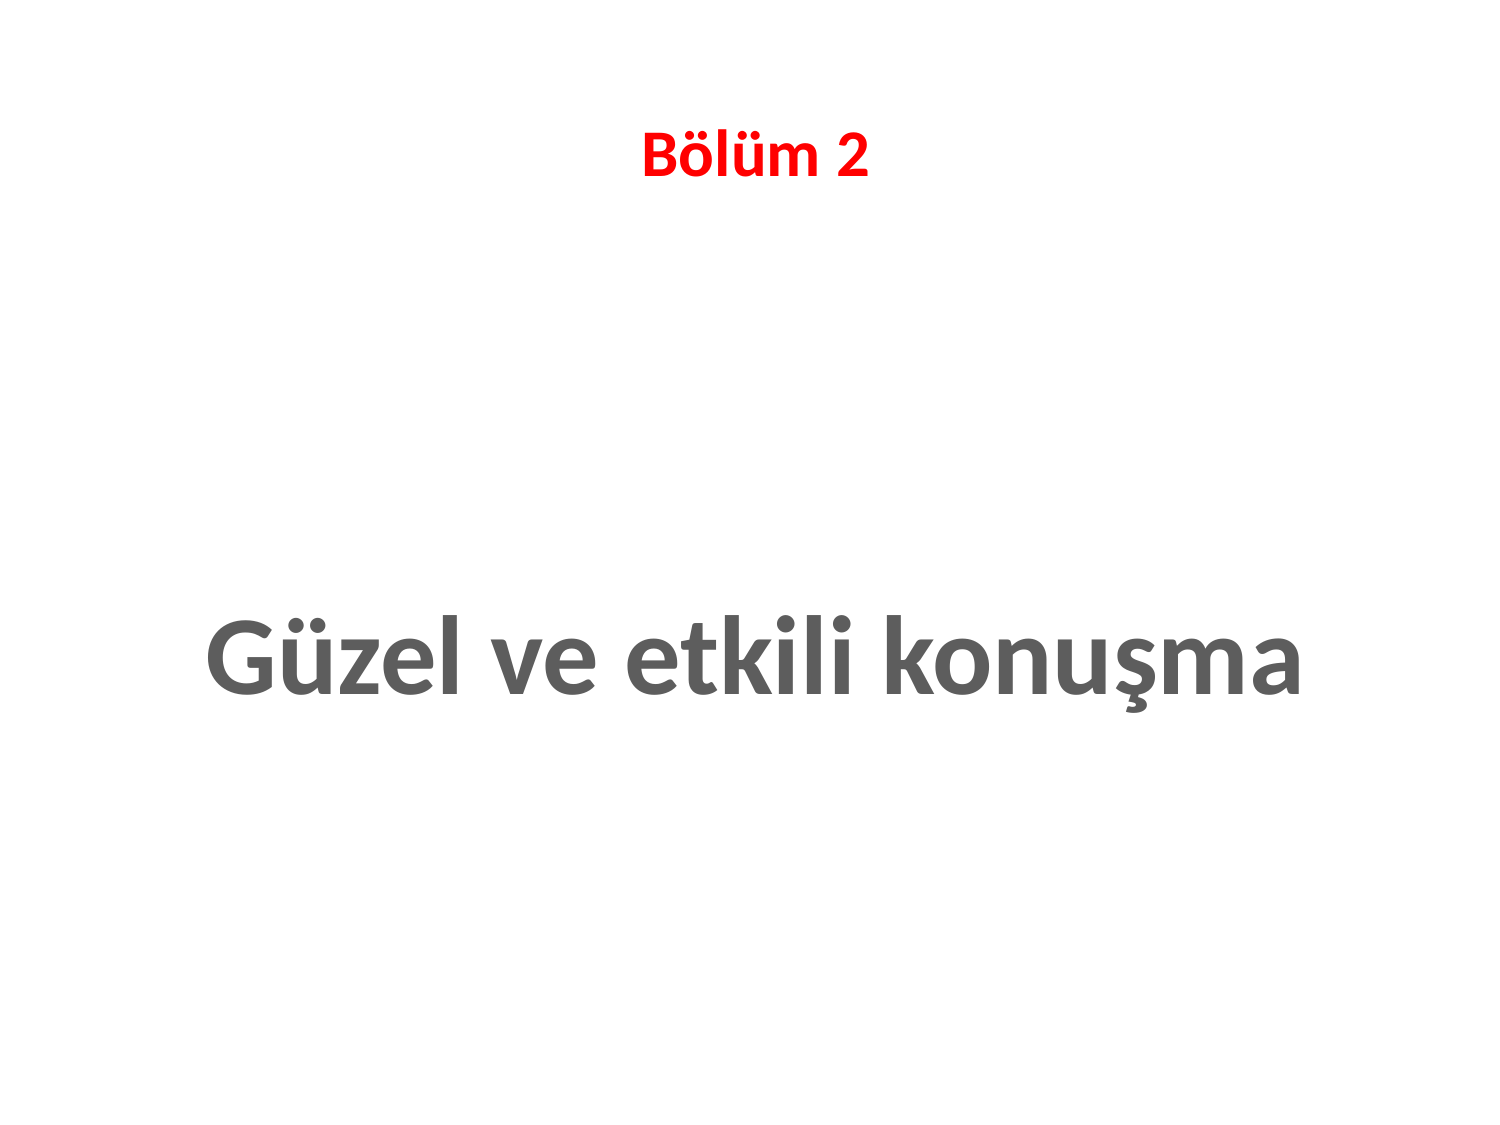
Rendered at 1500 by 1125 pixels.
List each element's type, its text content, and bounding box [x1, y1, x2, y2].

text_box Güzel ve etkili konuşma [182, 574, 1329, 724]
subtitle Bölüm 2 [564, 101, 948, 204]
